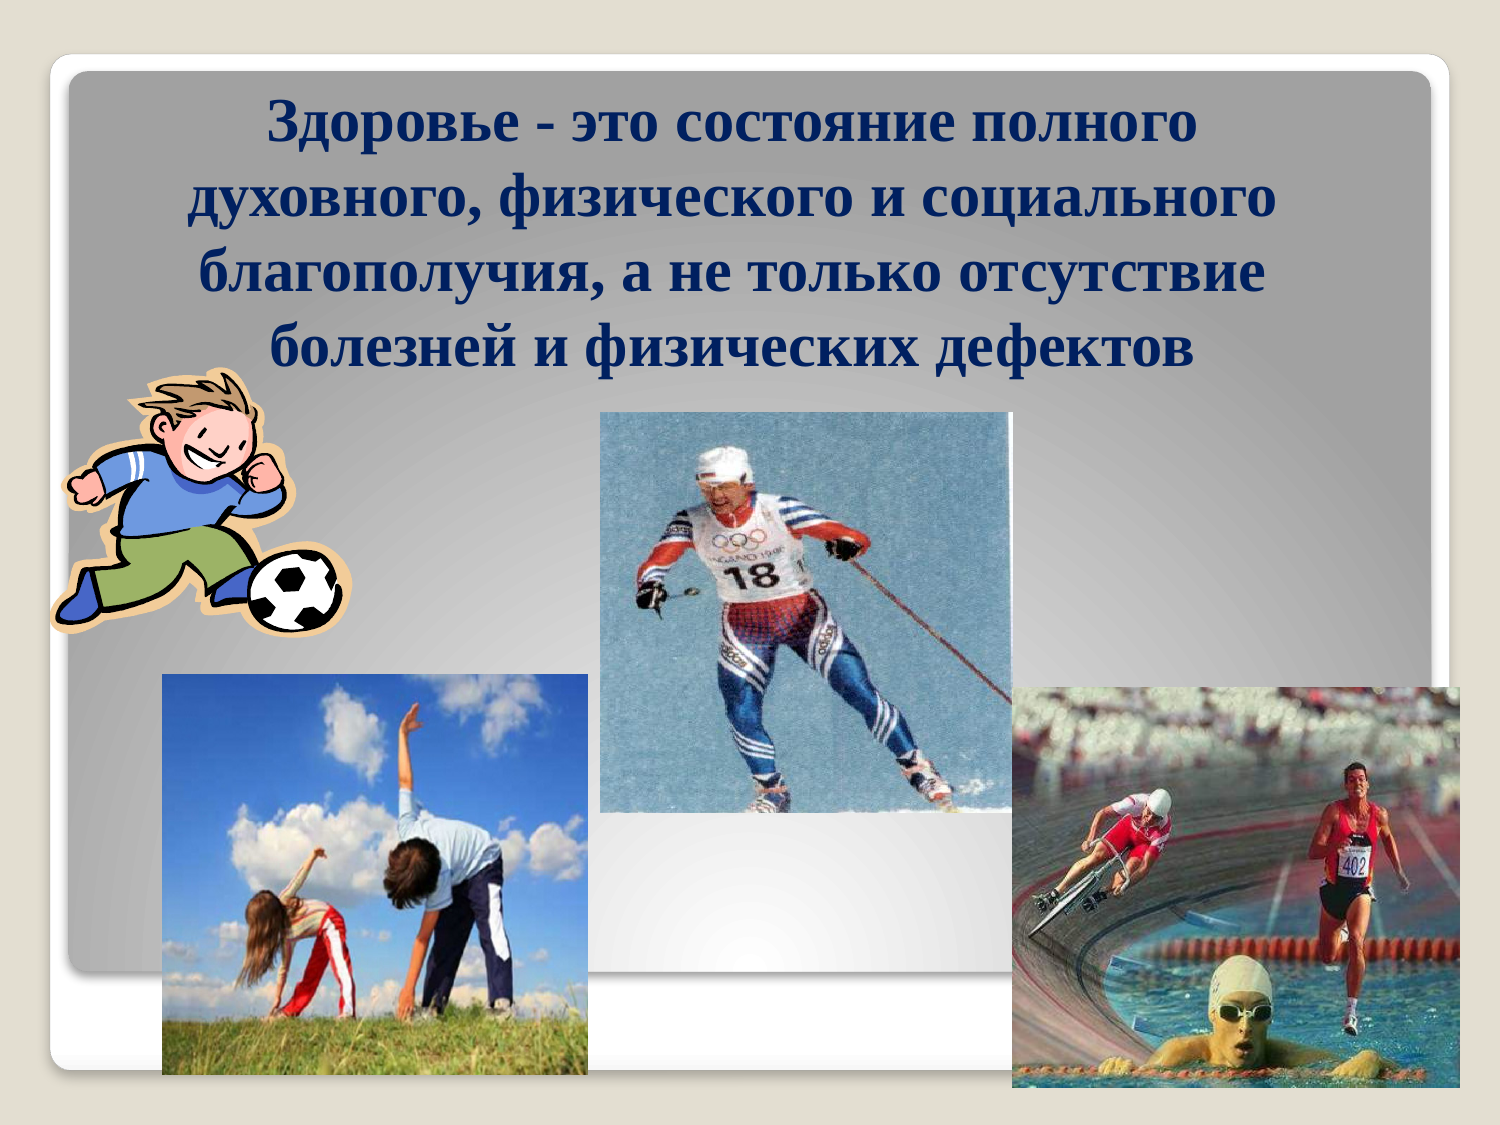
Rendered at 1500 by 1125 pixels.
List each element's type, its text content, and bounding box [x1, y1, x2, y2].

picture [49, 362, 358, 643]
picture [599, 412, 1460, 1088]
picture [162, 674, 588, 1076]
title Здоровье - это состояние полного духовного, физического и социального благополучия, а не только отсутствие болезней и физических дефектов [93, 58, 1367, 387]
